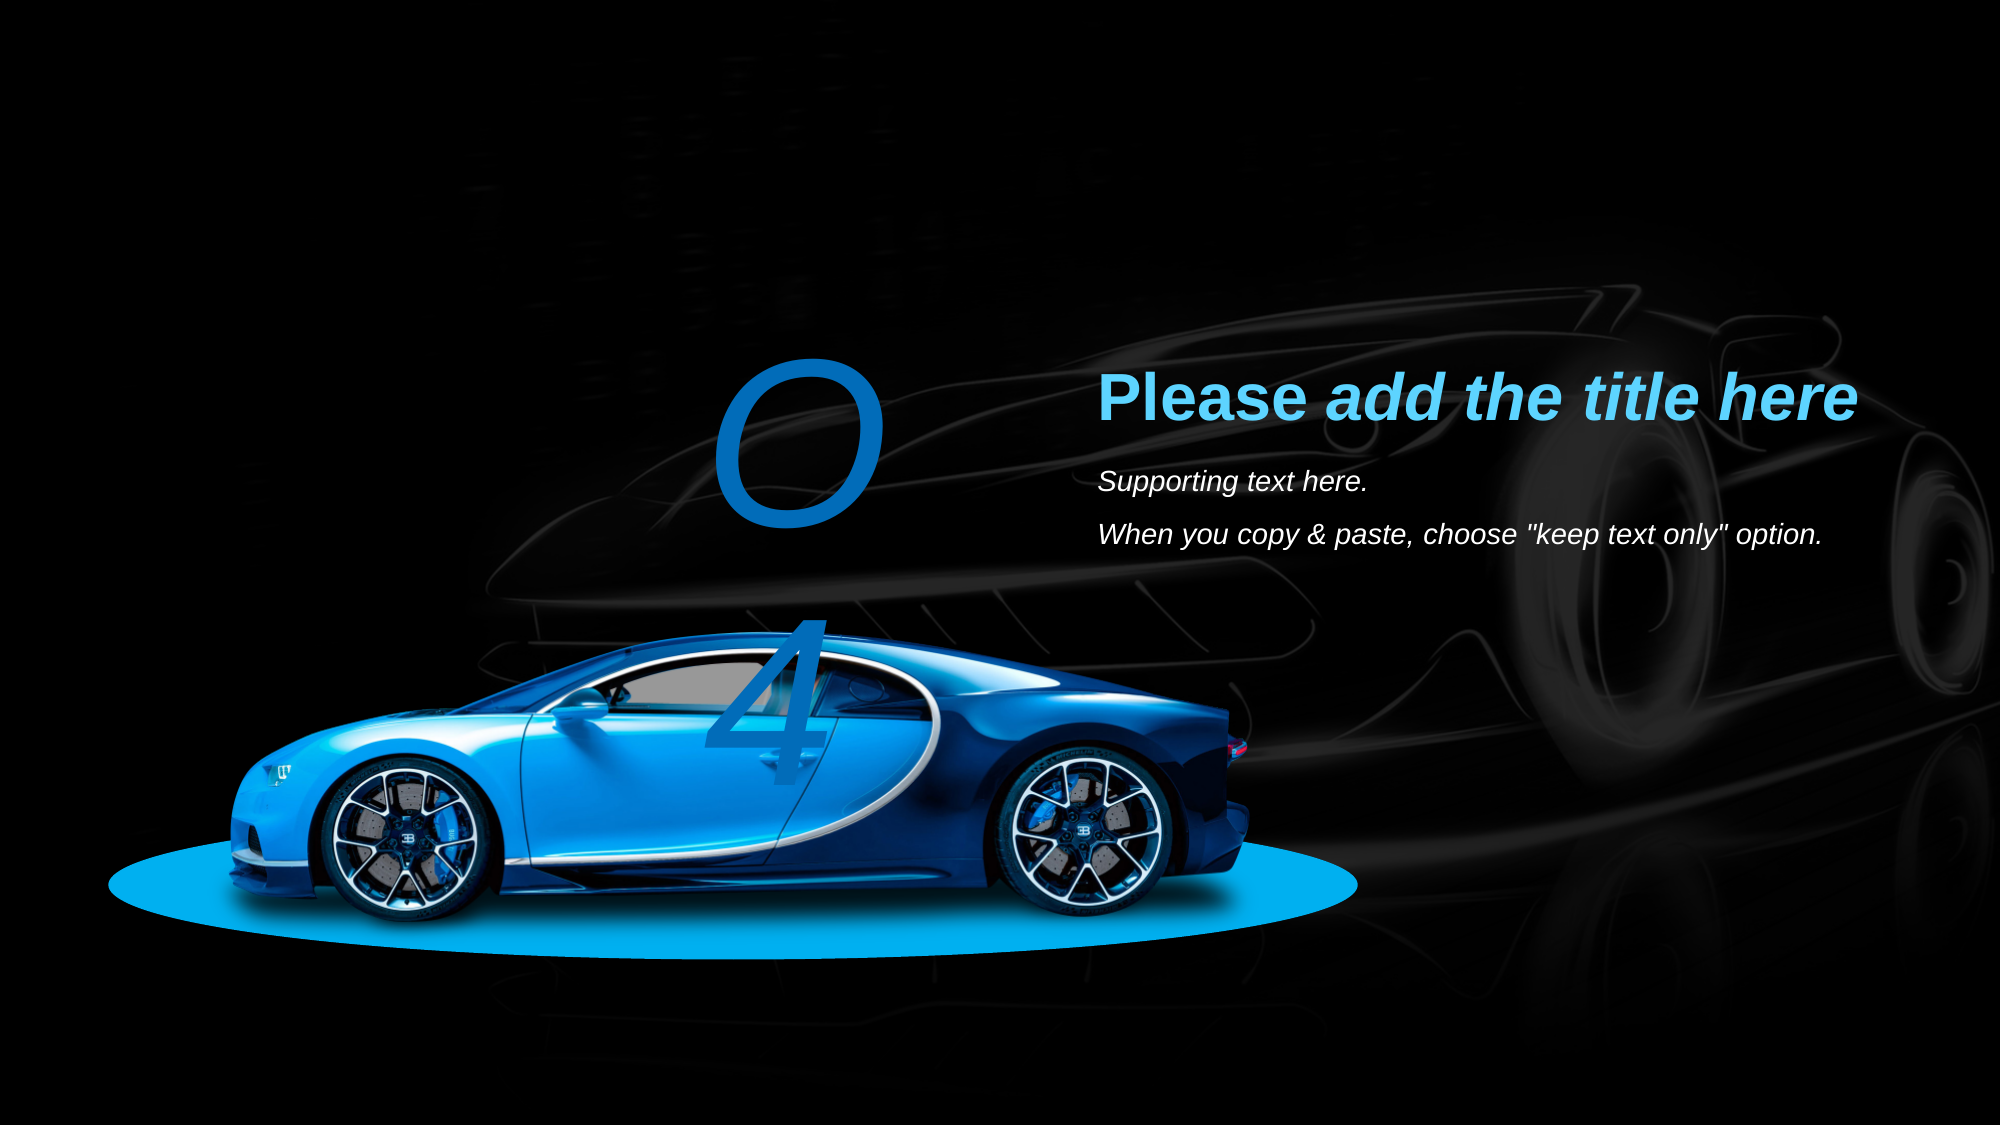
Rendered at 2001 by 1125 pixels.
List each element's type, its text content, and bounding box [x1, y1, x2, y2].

picture [207, 631, 1259, 921]
picture [207, 927, 446, 953]
title Please add the title here [1082, 330, 1890, 443]
picture [1020, 927, 1259, 953]
list Supporting text here. When you copy & paste, choose "keep text only" option. [1082, 459, 1890, 571]
list O4 [689, 311, 985, 573]
